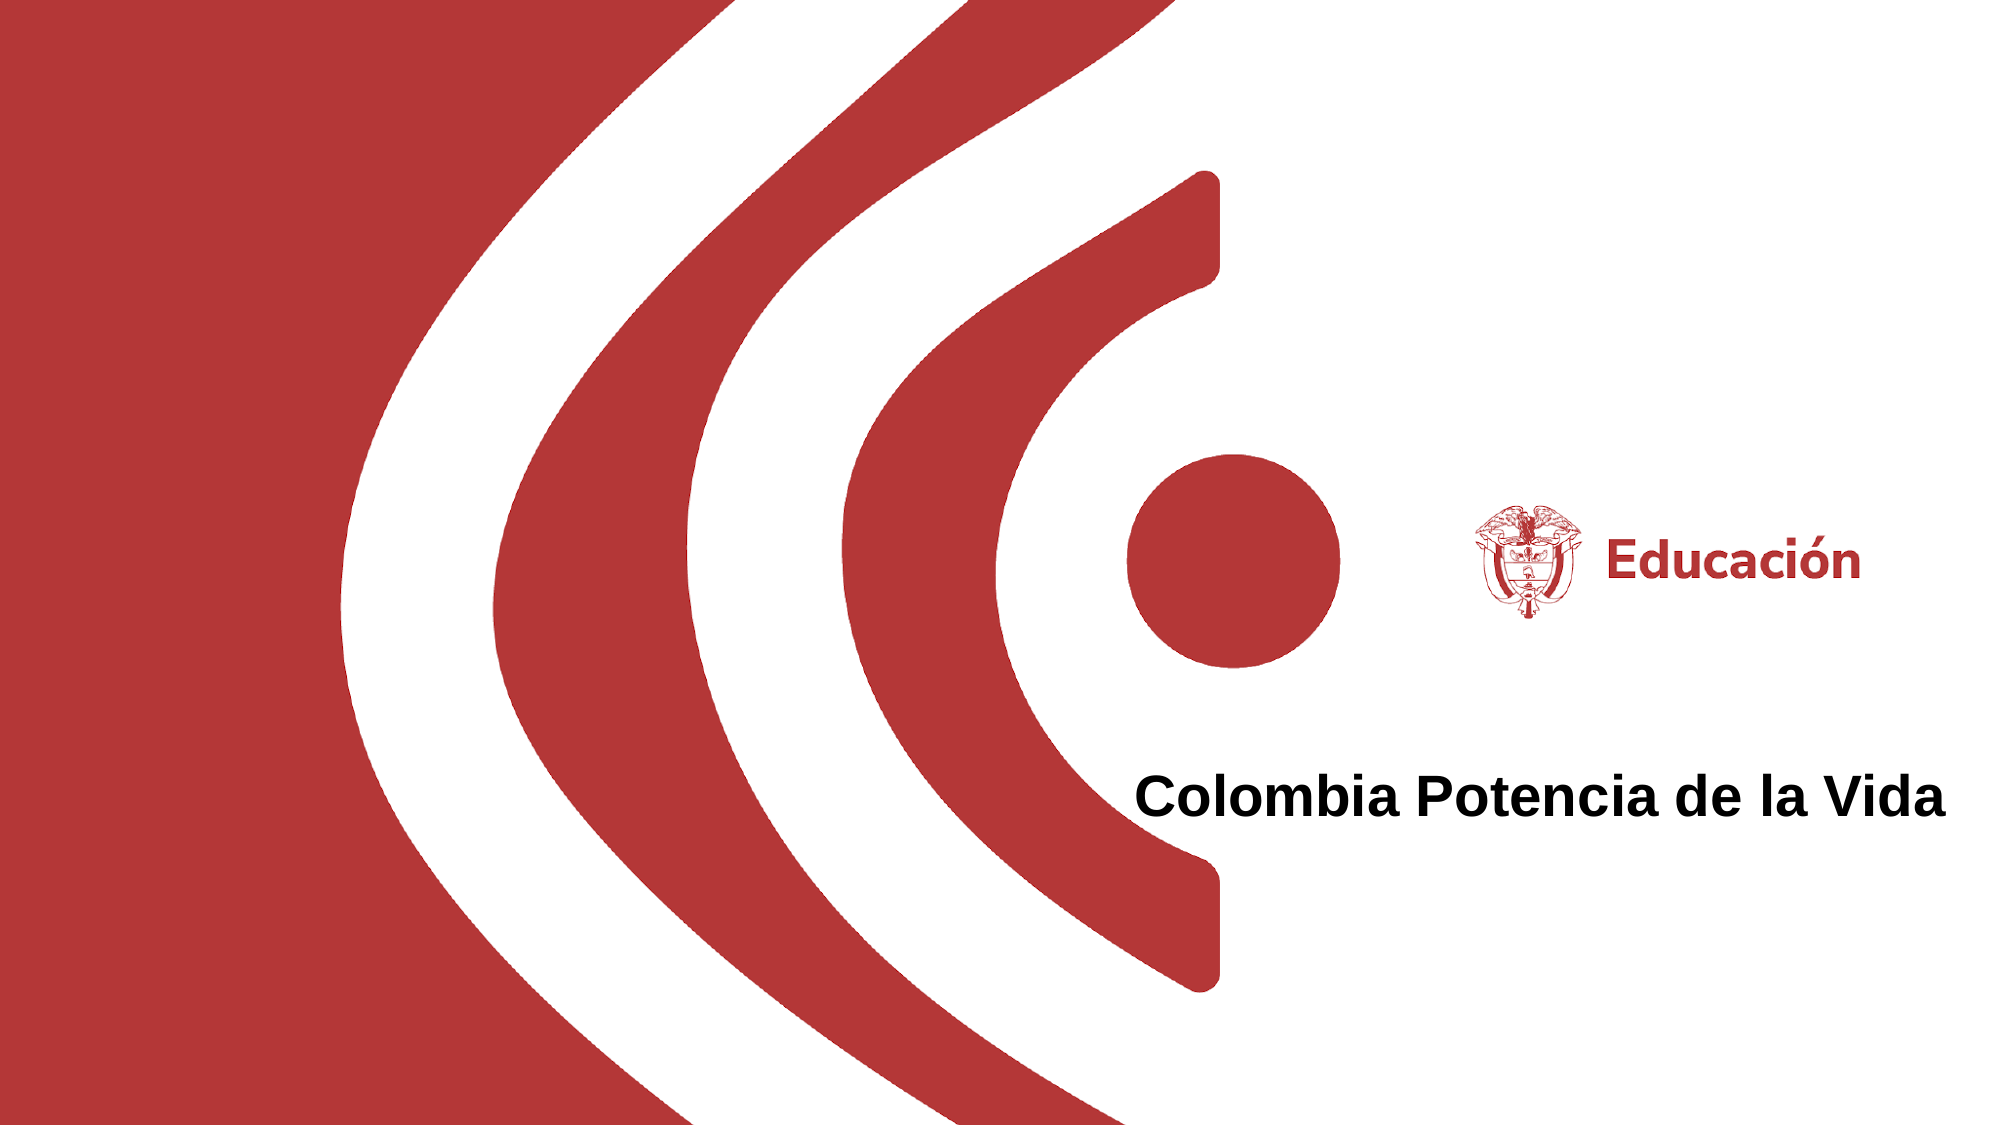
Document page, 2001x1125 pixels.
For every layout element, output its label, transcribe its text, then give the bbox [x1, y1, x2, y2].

text_box Colombia Potencia de la Vida [1119, 750, 2000, 836]
picture [0, 0, 2000, 1125]
